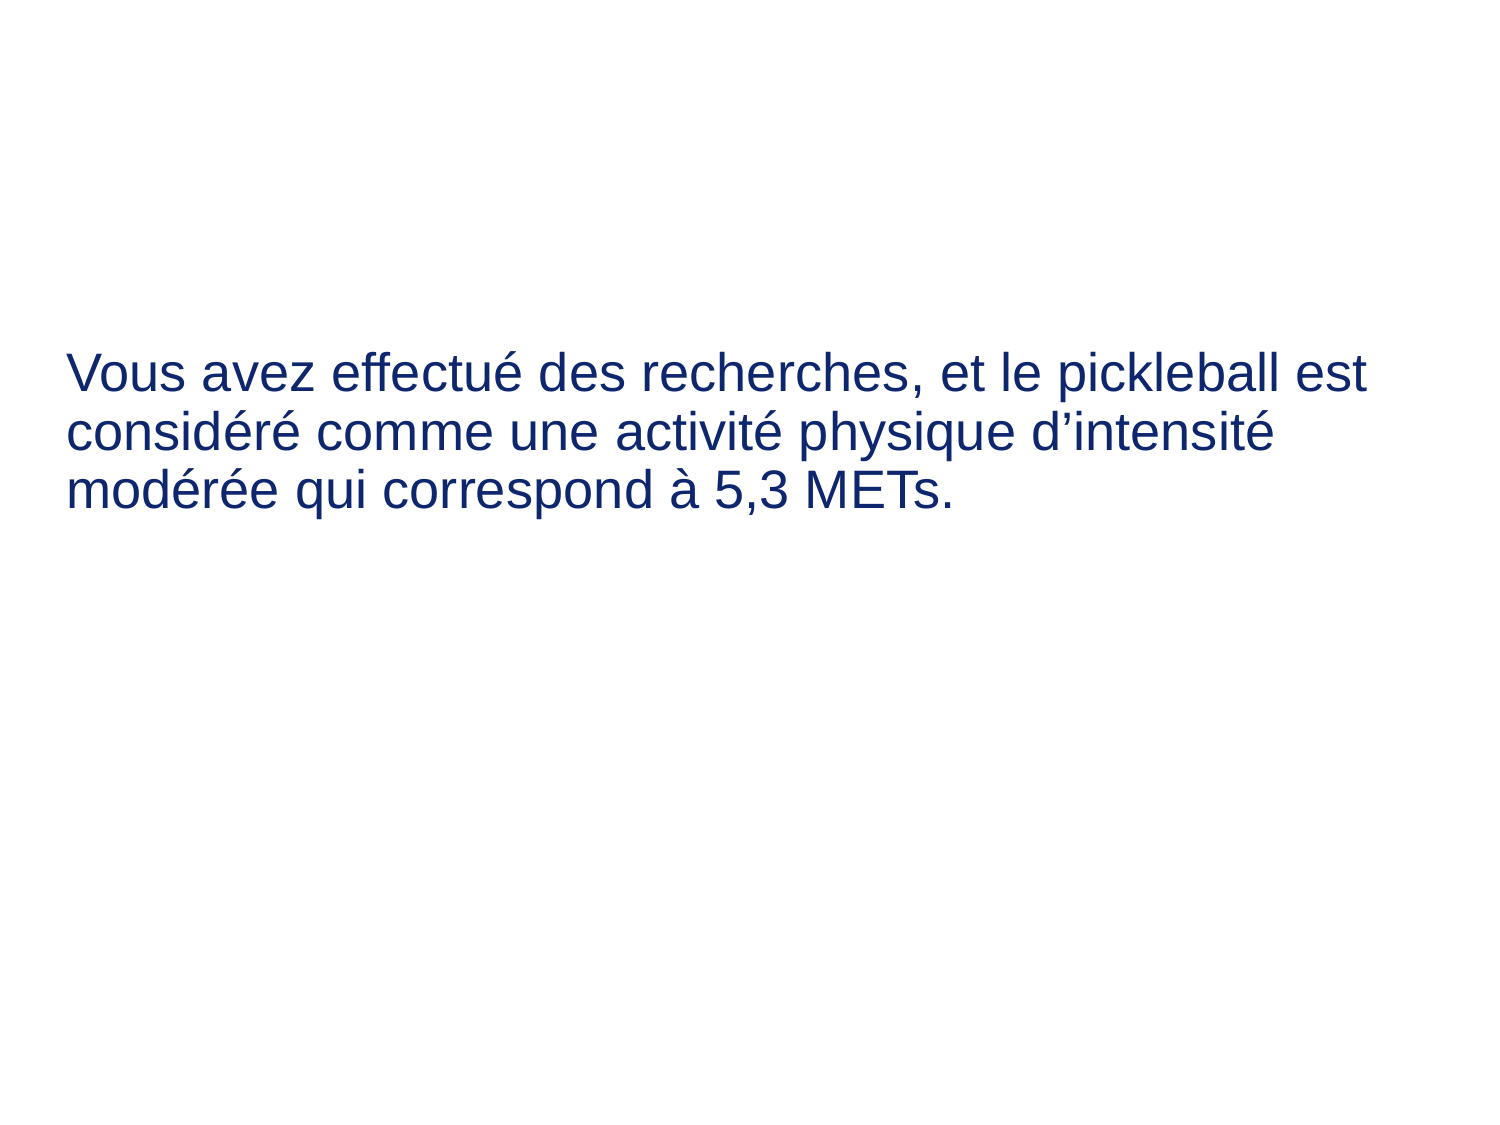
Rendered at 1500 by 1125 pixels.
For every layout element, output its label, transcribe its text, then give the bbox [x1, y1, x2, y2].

list Vous avez effectué des recherches, et le pickleball est considéré comme une activité physique d’intensité modérée qui correspond à 5,3 METs. [51, 329, 1449, 451]
